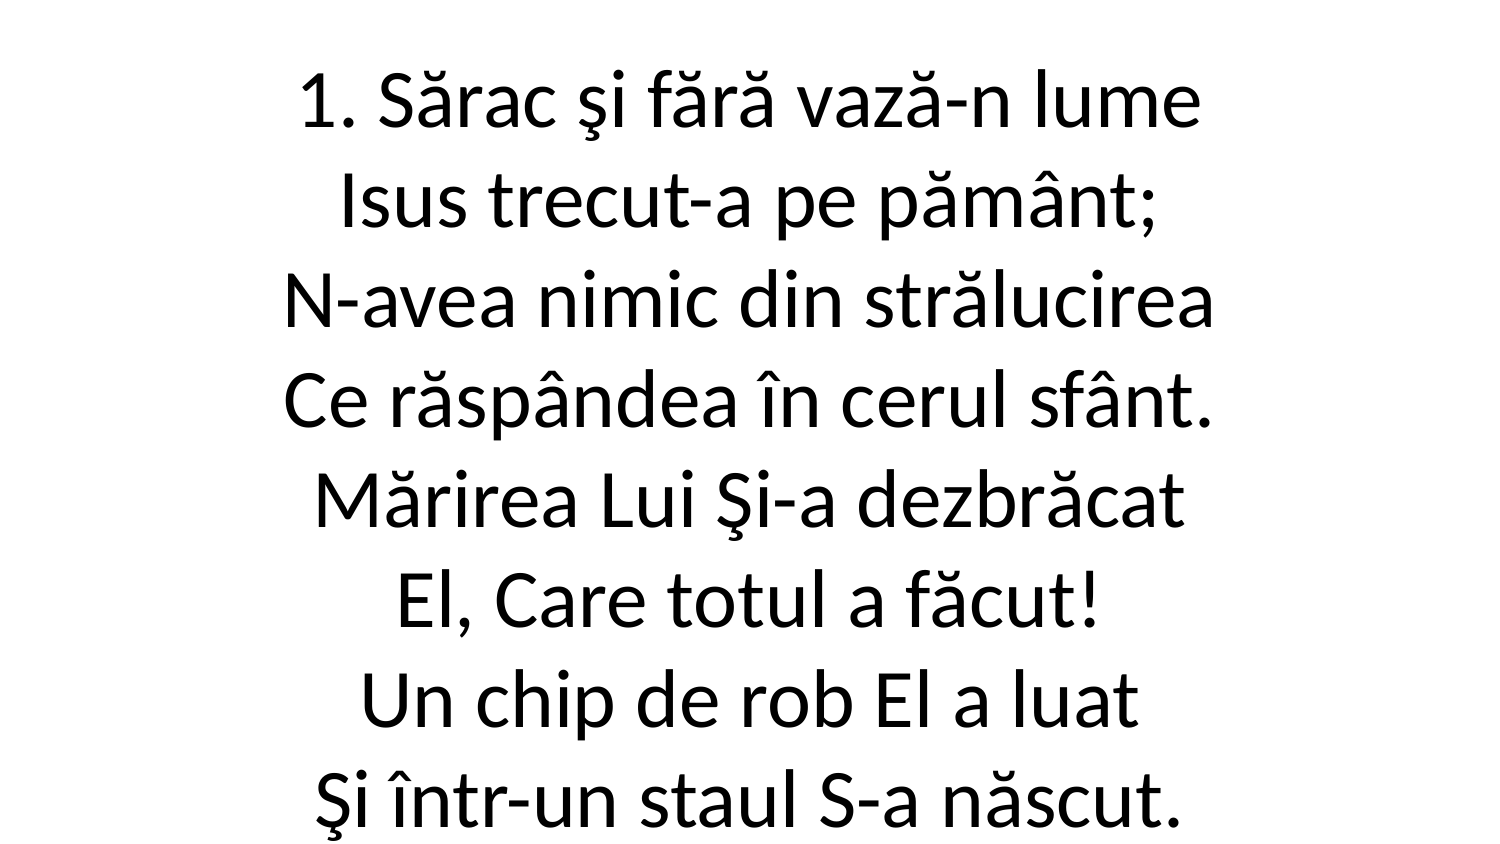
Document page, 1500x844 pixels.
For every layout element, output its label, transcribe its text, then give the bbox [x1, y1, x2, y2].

text_box 1. Sărac şi fără vază-n lume Isus trecut-a pe pământ; N-avea nimic din strălucirea Ce răspândea în cerul sfânt. Mărirea Lui Şi-a dezbrăcat El, Care totul a făcut! Un chip de rob El a luat Şi într-un staul S-a născut. [267, 0, 1233, 844]
